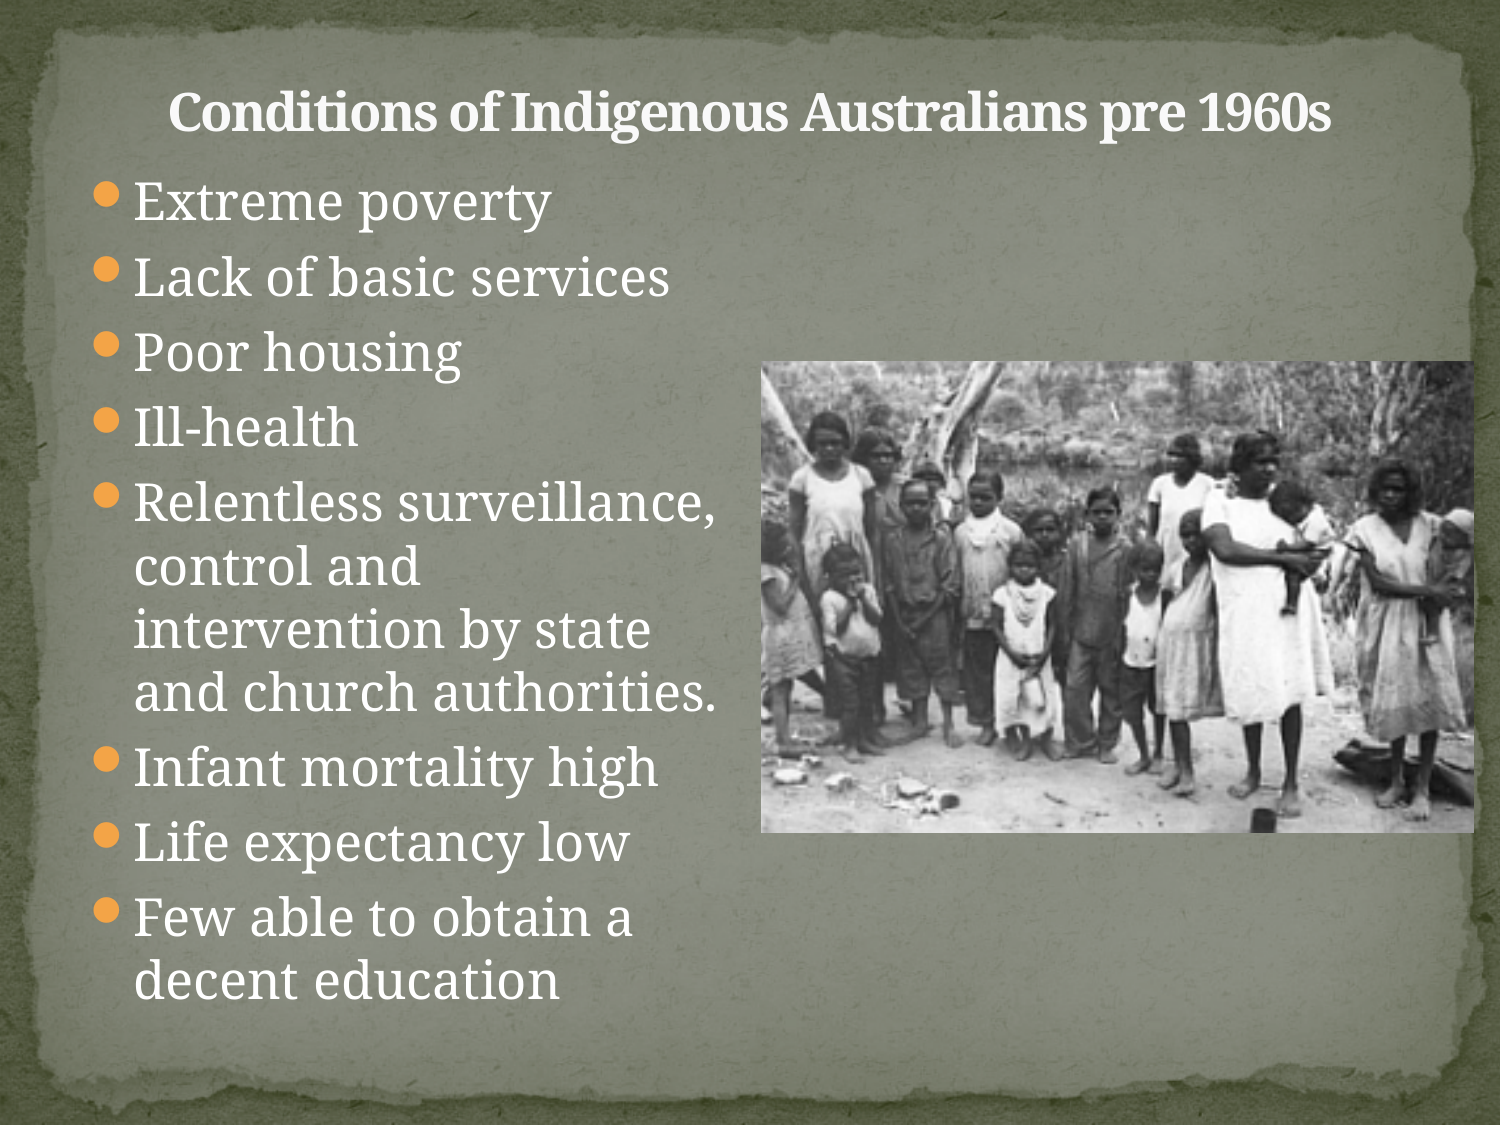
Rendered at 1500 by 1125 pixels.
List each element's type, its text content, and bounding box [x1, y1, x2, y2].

list Extreme poverty Lack of basic services Poor housing Ill-health Relentless surveillance, control and intervention by state and church authorities. Infant mortality high Life expectancy low Few able to obtain a decent education [75, 160, 741, 1059]
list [764, 364, 1473, 831]
title Conditions of Indigenous Australians pre 1960s [74, 24, 1425, 150]
